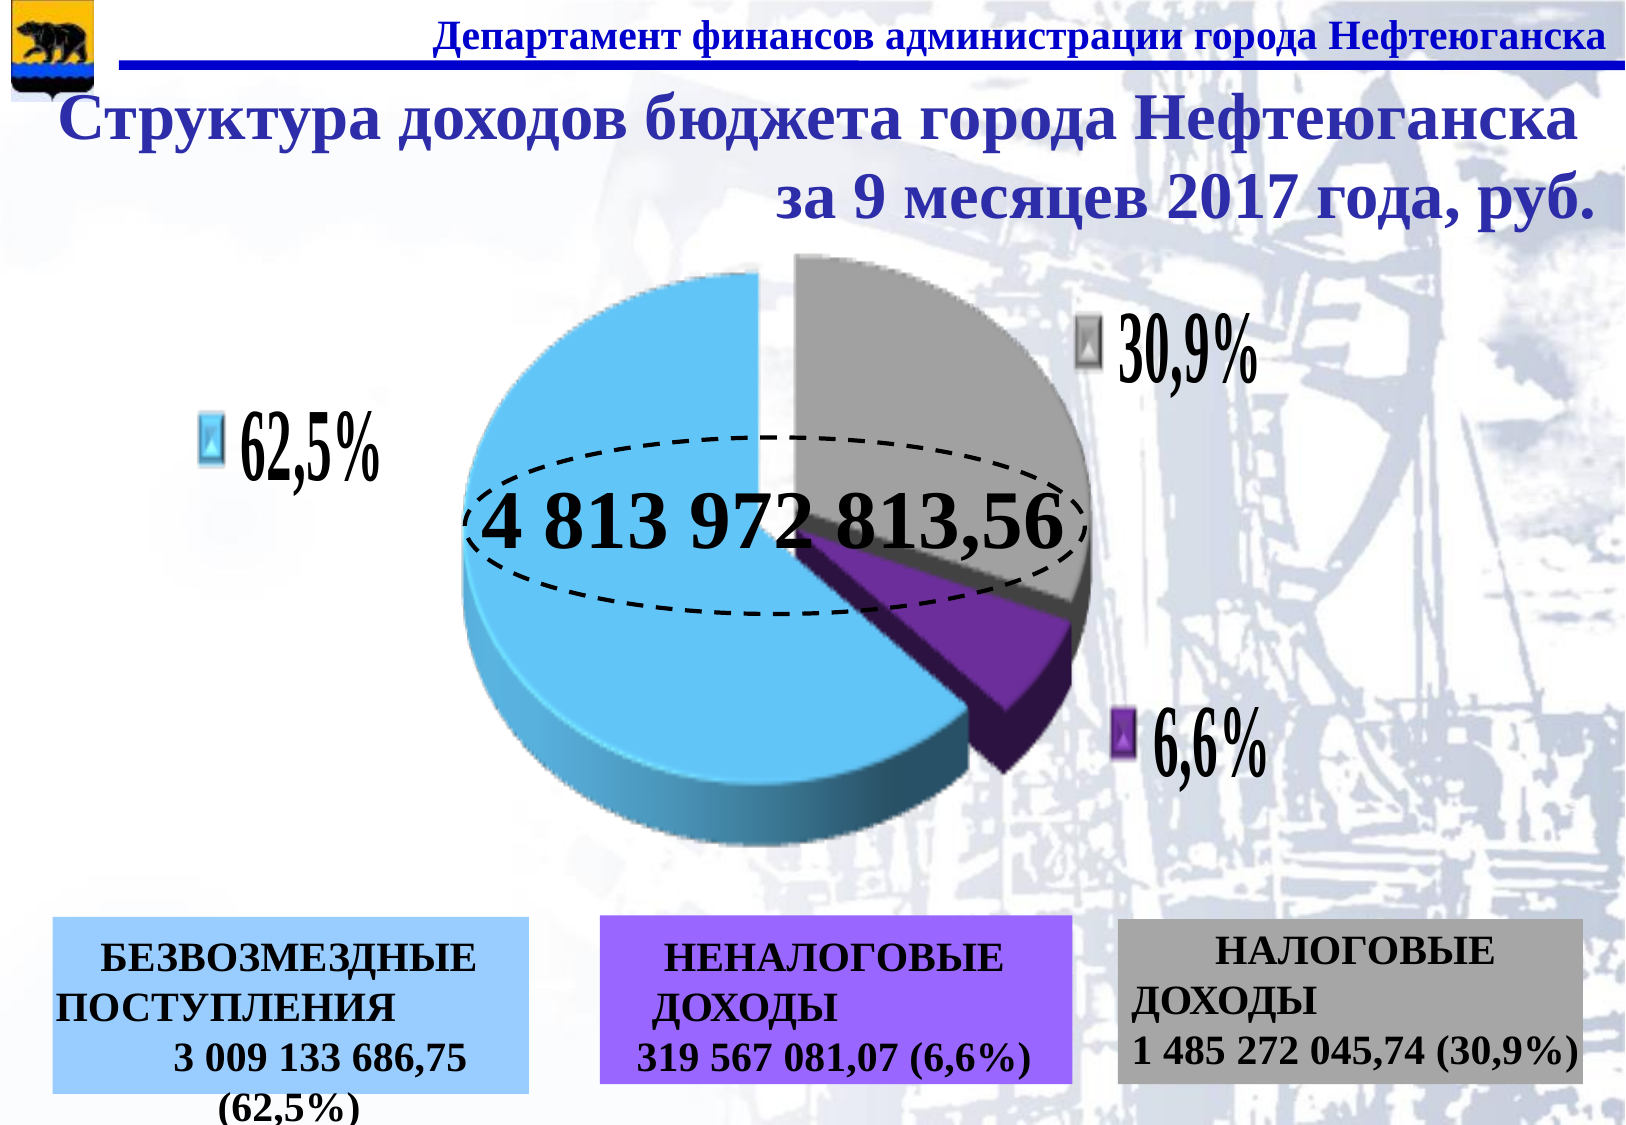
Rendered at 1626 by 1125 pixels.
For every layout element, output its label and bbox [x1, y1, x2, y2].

picture [0, 0, 1625, 212]
text_box [457, 437, 1089, 615]
text_box [0, 212, 1625, 882]
picture [0, 882, 1625, 1125]
